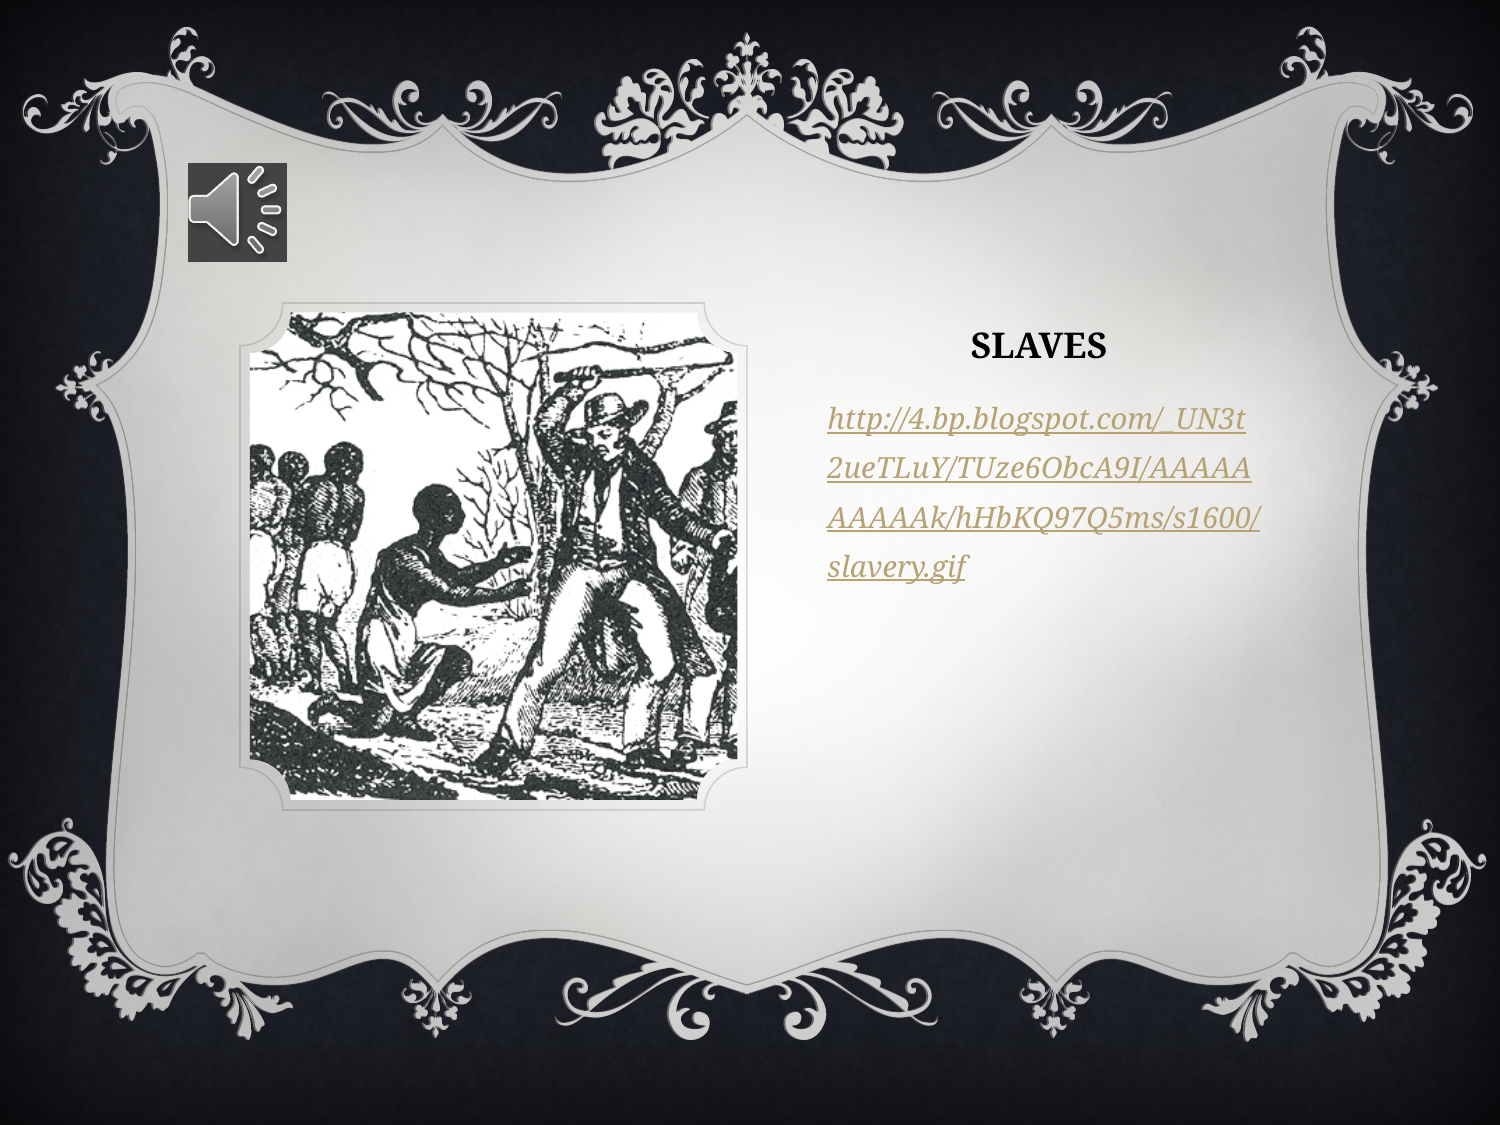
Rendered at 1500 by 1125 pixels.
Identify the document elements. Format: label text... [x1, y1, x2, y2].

list http://4.bp.blogspot.com/_UN3t2ueTLuY/TUze6ObcA9I/AAAAAAAAAAk/hHbKQ97Q5ms/s1600/slavery.gif [812, 373, 1275, 846]
title SLAVES [812, 275, 1275, 373]
picture [0, 0, 1500, 1125]
